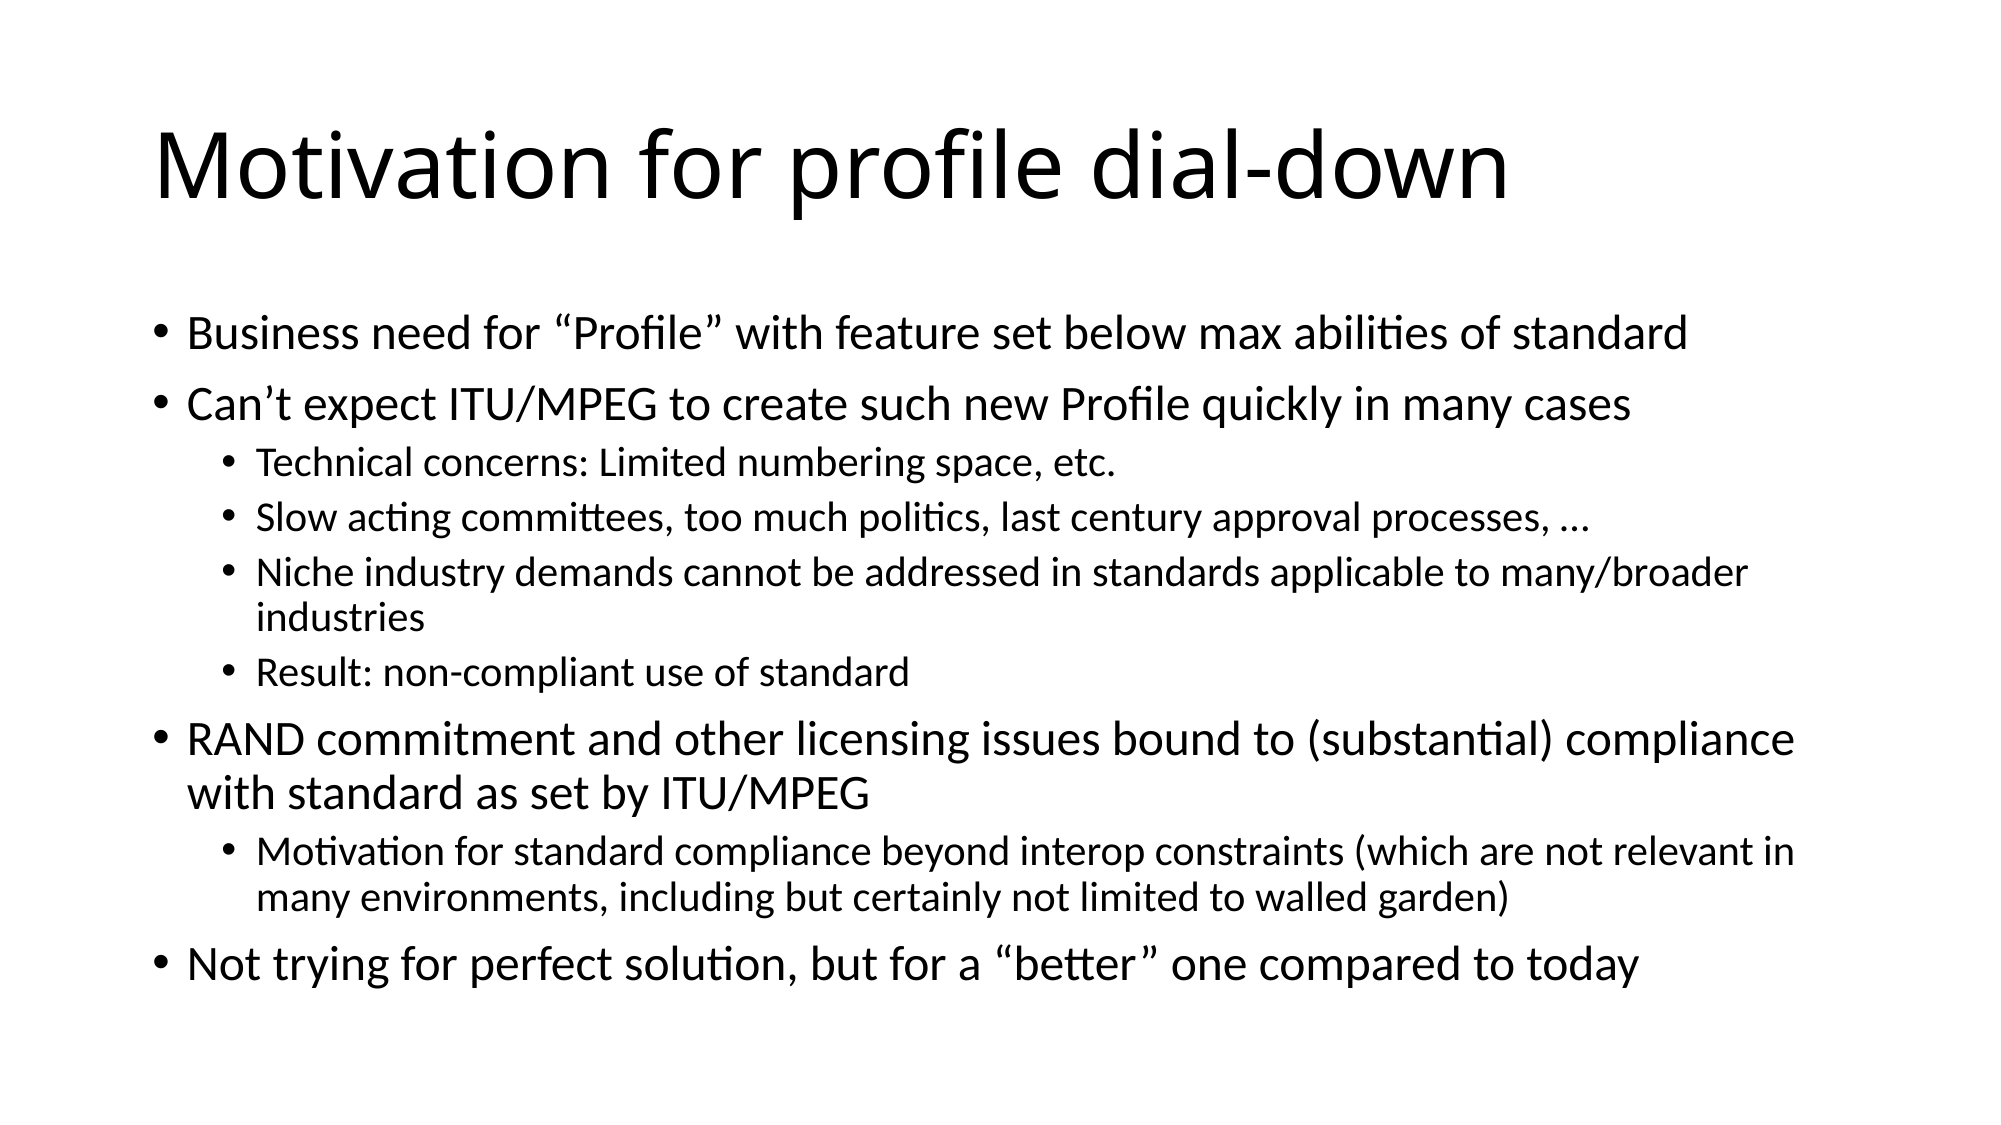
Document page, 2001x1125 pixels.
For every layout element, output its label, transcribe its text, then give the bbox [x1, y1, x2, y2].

title Motivation for profile dial-down [137, 59, 1863, 278]
list Business need for “Profile” with feature set below max abilities of standard Can’t expect ITU/MPEG to create such new Profile quickly in many cases Technical concerns: Limited numbering space, etc. Slow acting committees, too much politics, last century approval processes, … Niche industry demands cannot be addressed in standards applicable to many/broader industries Result: non-compliant use of standard RAND commitment and other licensing issues bound to (substantial) compliance with standard as set by ITU/MPEG Motivation for standard compliance beyond interop constraints (which are not relevant in many environments, including but certainly not limited to walled garden) Not trying for perfect solution, but for a “better” one compared to today [137, 299, 1863, 1014]
